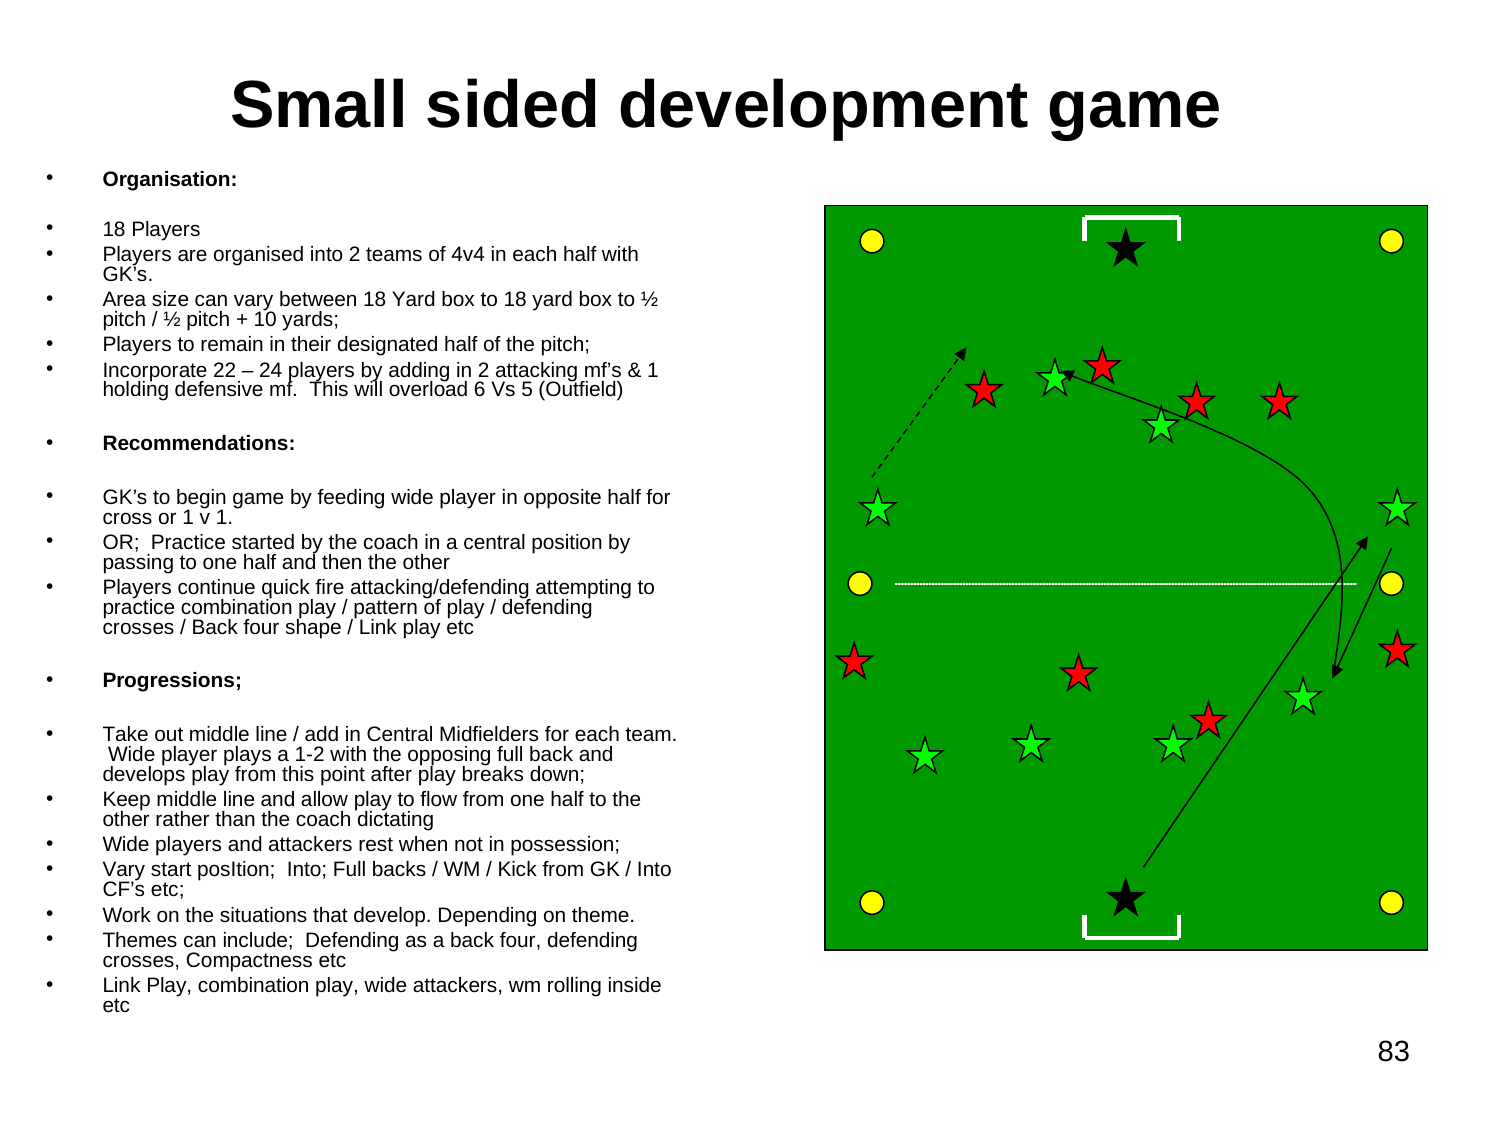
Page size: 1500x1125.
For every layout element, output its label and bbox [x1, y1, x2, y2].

text_box [1074, 1024, 1425, 1103]
text_box [31, 162, 719, 945]
text_box [824, 205, 1428, 950]
text_box [0, 0, 1412, 161]
